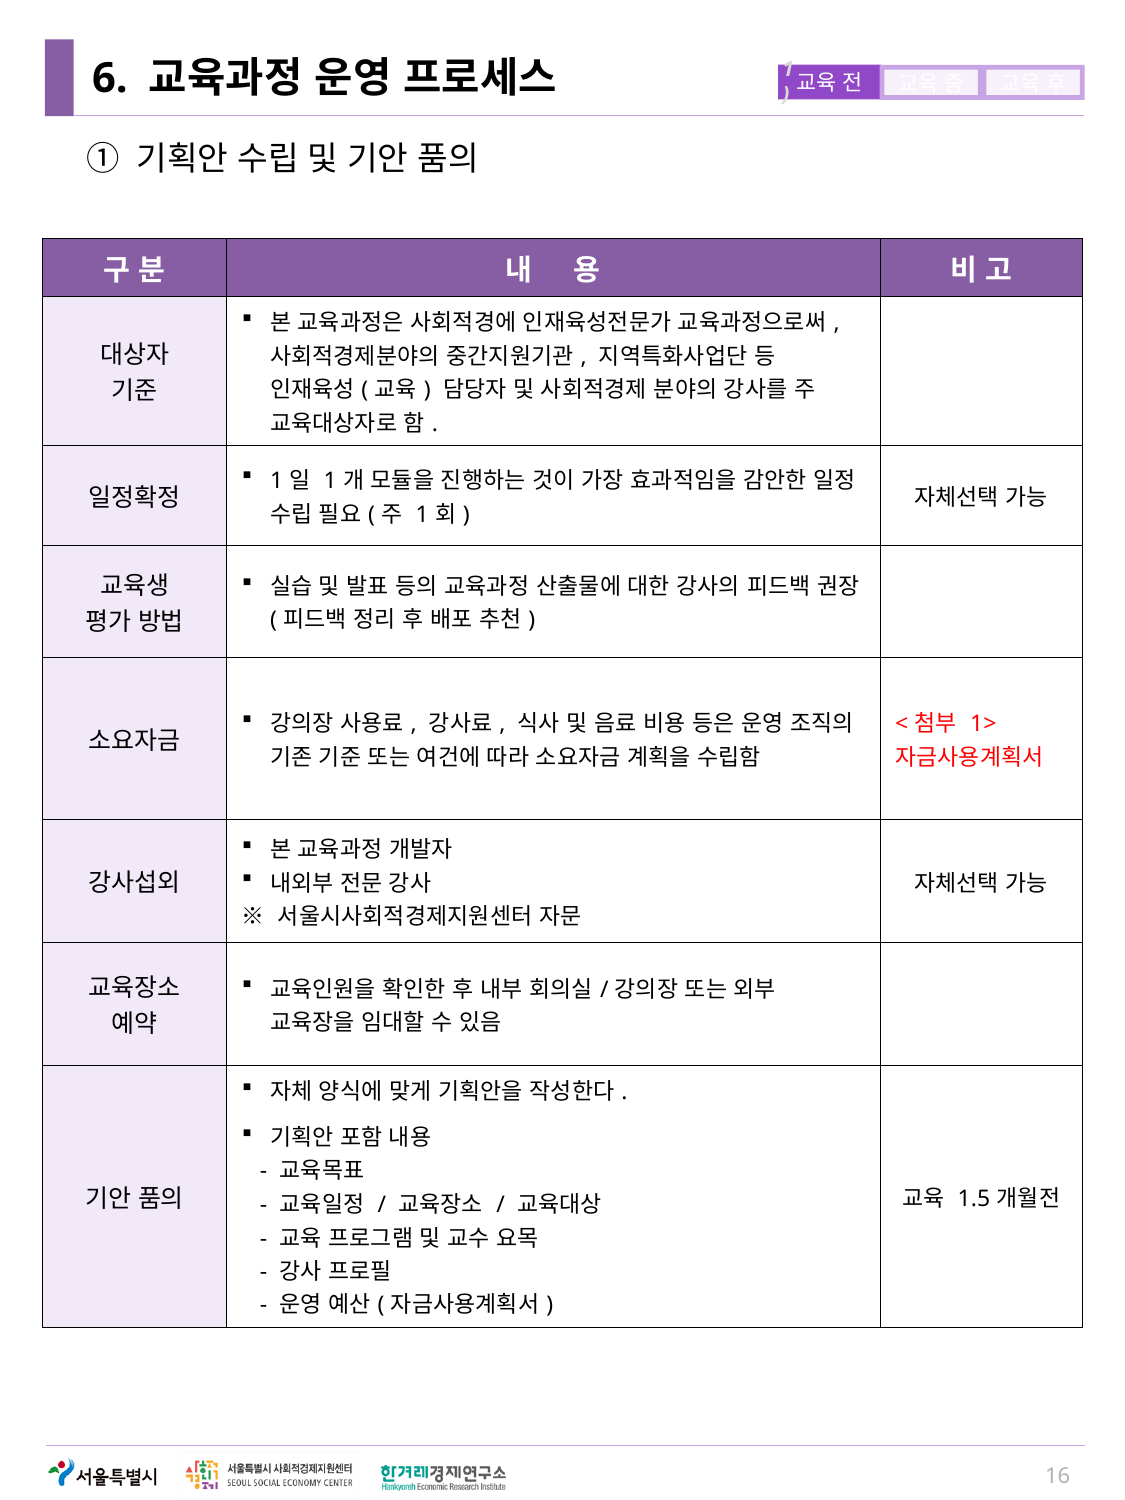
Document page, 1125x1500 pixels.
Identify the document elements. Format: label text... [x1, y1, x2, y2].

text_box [780, 55, 1083, 98]
table_cell 본 교육과정 개발자 내외부 전문 강사 ※ 서울시사회적경제지원센터 자문 [227, 820, 880, 942]
picture [178, 1451, 360, 1499]
table_cell 1일 1개 모듈을 진행하는 것이 가장 효과적임을 감안한 일정 수립 필요(주 1회) [227, 446, 880, 545]
picture [381, 1465, 506, 1491]
table_cell 대상자 기준 [43, 297, 226, 445]
table_cell 기안 품의 [43, 1066, 226, 1327]
table_cell 교육장소 예약 [43, 943, 226, 1065]
table_cell 소요자금 [43, 658, 226, 819]
slide_number 16 [832, 1436, 1086, 1500]
table_cell 일정확정 [43, 446, 226, 545]
table_cell 교육인원을 확인한 후 내부 회의실/강의장 또는 외부 교육장을 임대할 수 있음 [227, 943, 880, 1065]
table_cell 교육 1.5개월전 [881, 1066, 1082, 1327]
table_header 비 고 [881, 239, 1082, 296]
table_header 구 분 [43, 239, 226, 296]
table_cell 실습 및 발표 등의 교육과정 산출물에 대한 강사의 피드백 권장(피드백 정리 후 배포 추천) [227, 546, 880, 657]
text_box ① 기획안 수립 및 기안 품의 [71, 130, 494, 185]
title 6. 교육과정 운영 프로세스 [77, 49, 1034, 110]
table_header 내 용 [227, 239, 880, 296]
table_cell [881, 297, 1082, 445]
table_cell [881, 943, 1082, 1065]
table_cell [881, 546, 1082, 657]
table_cell 자체 양식에 맞게 기획안을 작성한다. 기획안 포함 내용 - 교육목표 - 교육일정 / 교육장소 / 교육대상 - 교육 프로그램 및 교수 요목 - 강사 프로필 - 운영 예산(자금사용계획서) [227, 1066, 880, 1327]
table_cell 본 교육과정은 사회적경에 인재육성전문가 교육과정으로써, 사회적경제분야의 중간지원기관, 지역특화사업단 등 인재육성(교육) 담당자 및 사회적경제 분야의 강사를 주 교육대상자로 함. [227, 297, 880, 445]
table_cell 자체선택 가능 [881, 820, 1082, 942]
table_cell 교육생 평가 방법 [43, 546, 226, 657]
table_cell 강사섭외 [43, 820, 226, 942]
picture [48, 1457, 157, 1486]
table_cell 강의장 사용료, 강사료, 식사 및 음료 비용 등은 운영 조직의 기존 기준 또는 여건에 따라 소요자금 계획을 수립함 [227, 658, 880, 819]
table_cell <첨부 1> 자금사용계획서 [881, 658, 1082, 819]
table_cell 자체선택 가능 [881, 446, 1082, 545]
